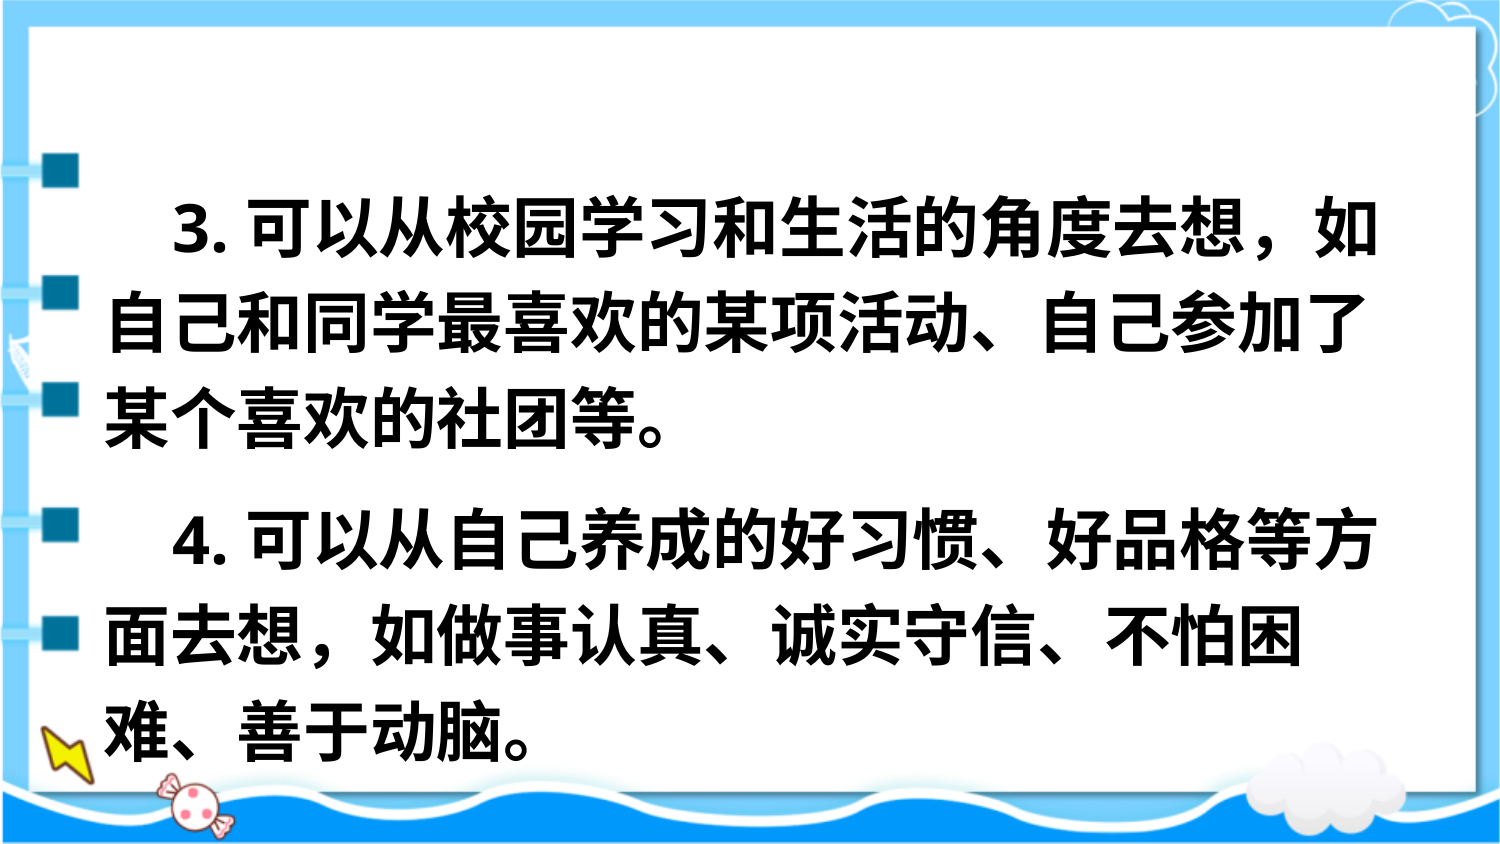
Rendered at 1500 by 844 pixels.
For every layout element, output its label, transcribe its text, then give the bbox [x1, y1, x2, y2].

picture [0, 0, 1500, 844]
text_box 3.可以从校园学习和生活的角度去想，如自己和同学最喜欢的某项活动、自己参加了某个喜欢的社团等。 4.可以从自己养成的好习惯、好品格等方面去想，如做事认真、诚实守信、不怕困难、善于动脑。 [88, 161, 1436, 778]
